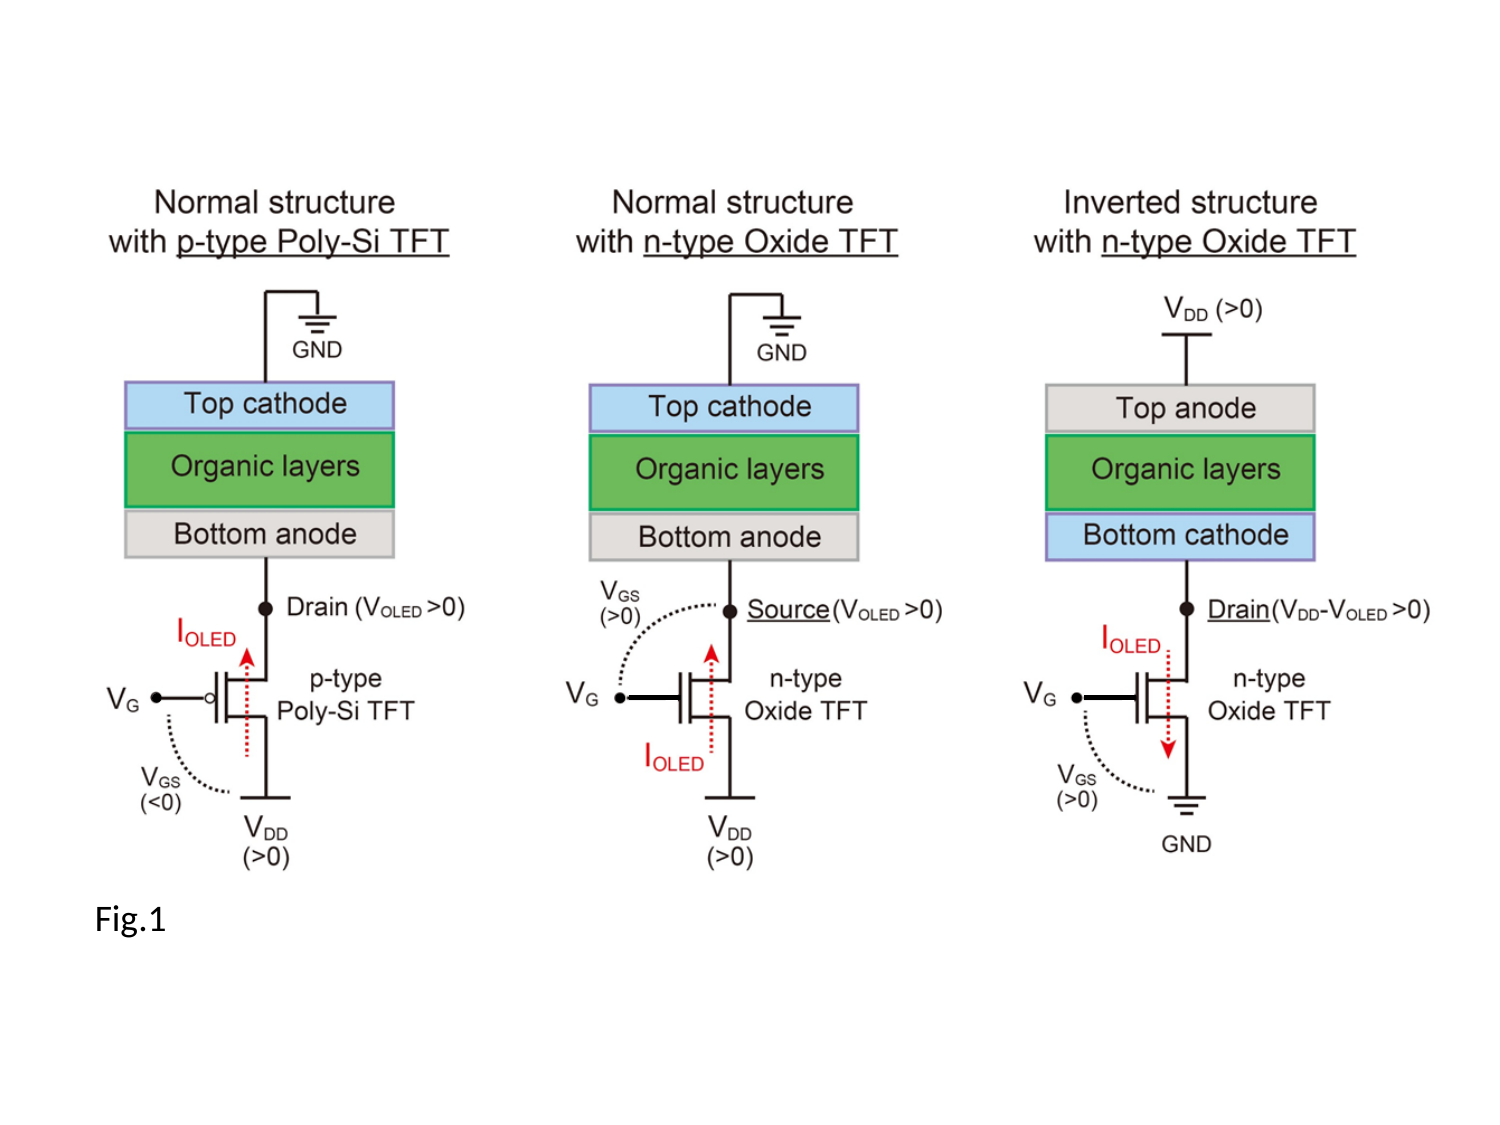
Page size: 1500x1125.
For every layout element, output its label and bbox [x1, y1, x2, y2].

text_box [93, 177, 1442, 931]
